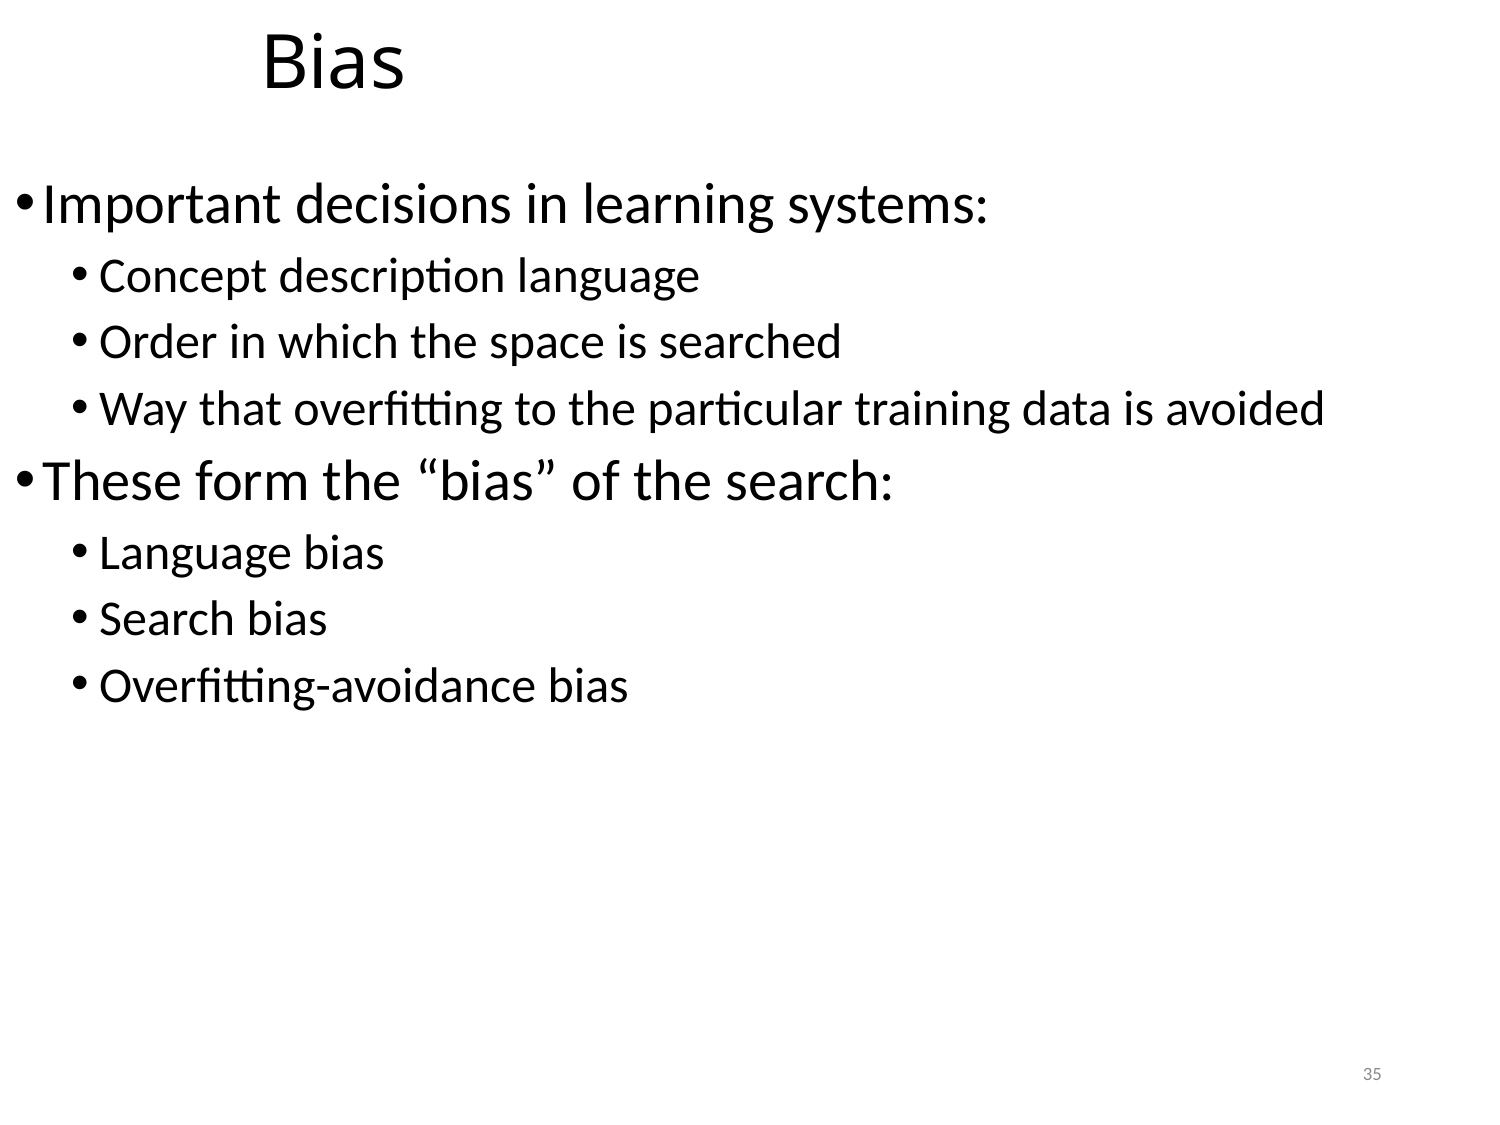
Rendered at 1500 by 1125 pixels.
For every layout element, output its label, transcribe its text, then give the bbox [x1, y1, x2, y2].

title Bias [245, 0, 1500, 159]
slide_number 35 [1059, 1042, 1397, 1103]
list Important decisions in learning systems: Concept description language Order in which the space is searched Way that overfitting to the particular training data is avoided These form the “bias” of the search: Language bias Search bias Overfitting-avoidance bias [0, 166, 1441, 819]
